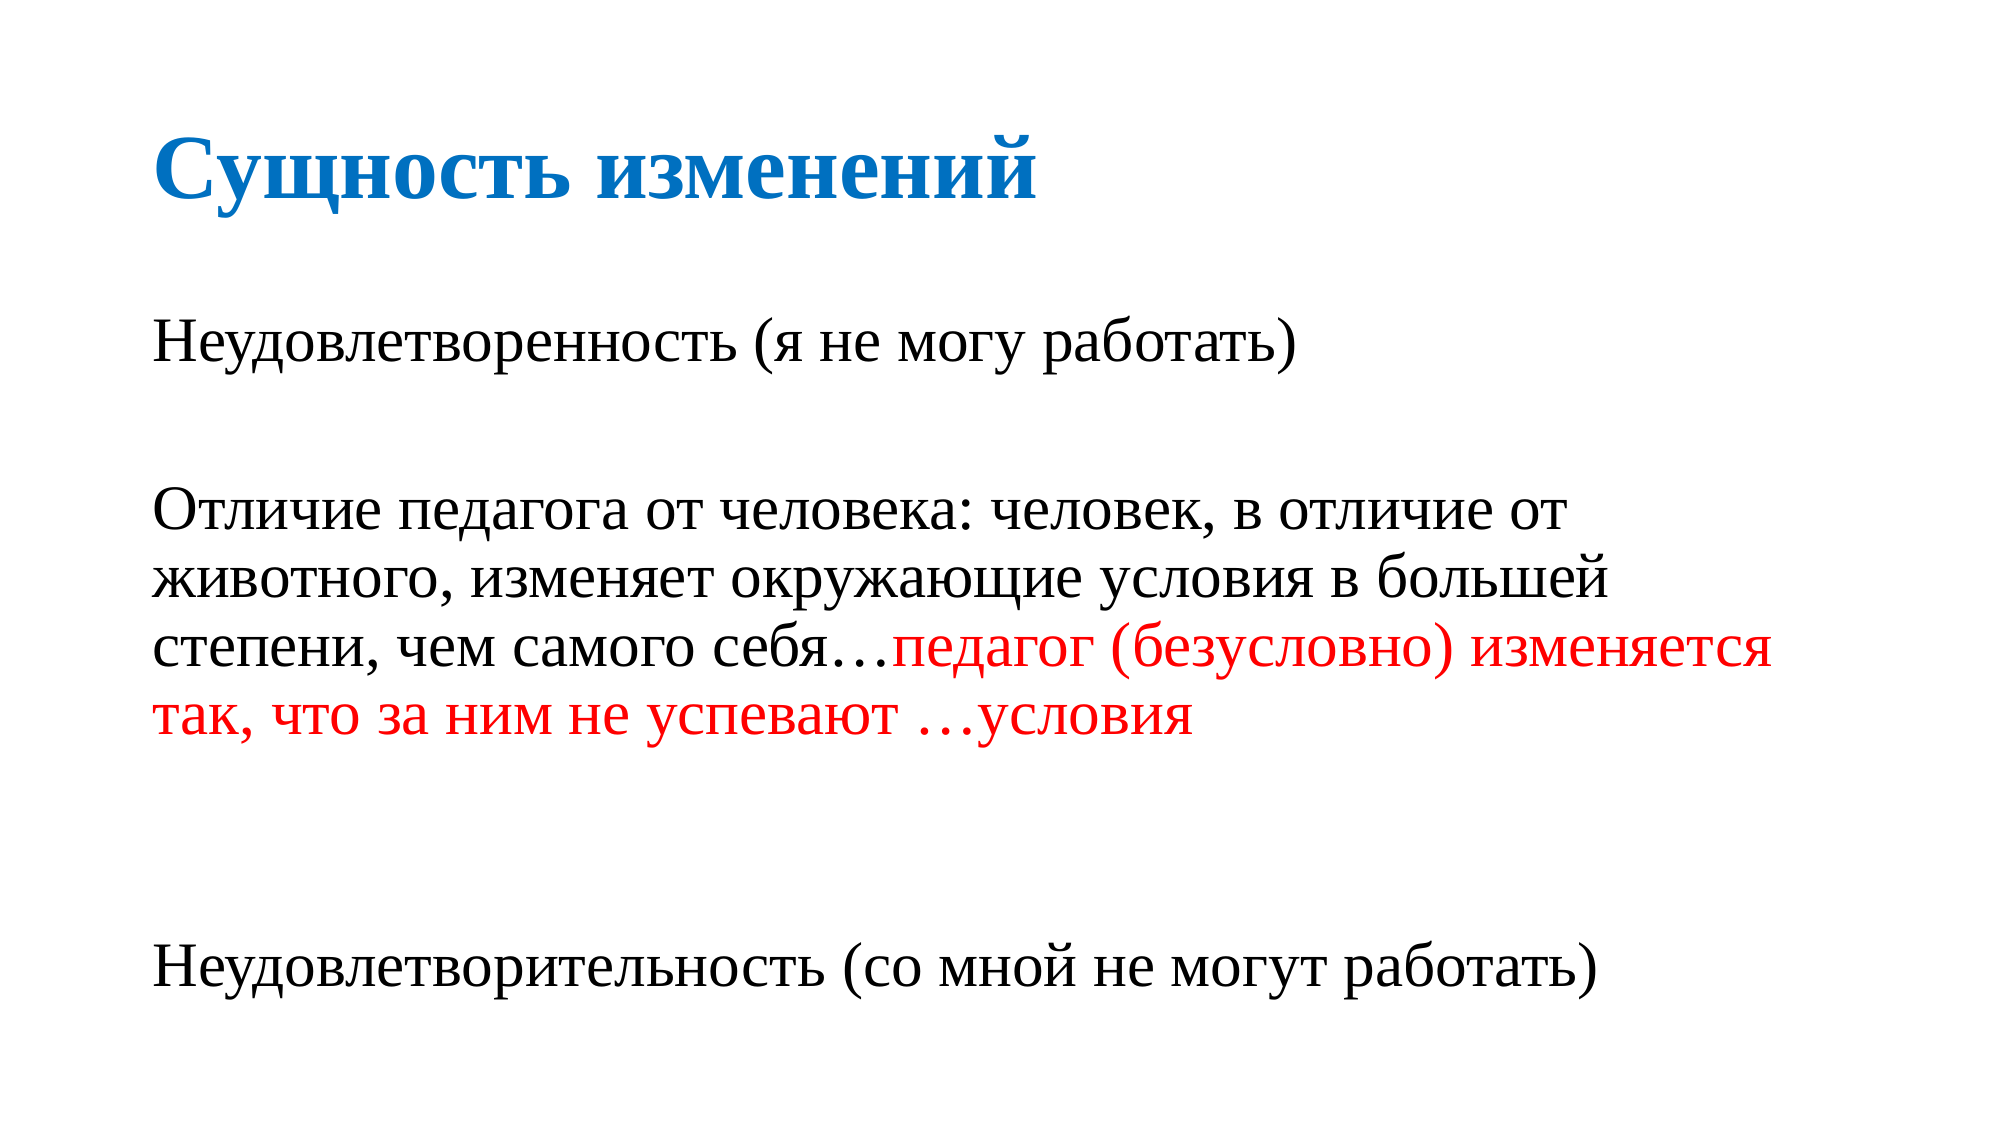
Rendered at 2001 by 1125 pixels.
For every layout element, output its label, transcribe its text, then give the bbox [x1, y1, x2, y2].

list Неудовлетворенность (я не могу работать) Отличие педагога от человека: человек, в отличие от животного, изменяет окружающие условия в большей степени, чем самого себя…педагог (безусловно) изменяется так, что за ним не успевают …условия Неудовлетворительность (со мной не могут работать) [137, 299, 1863, 1014]
title Сущность изменений [137, 59, 1863, 278]
